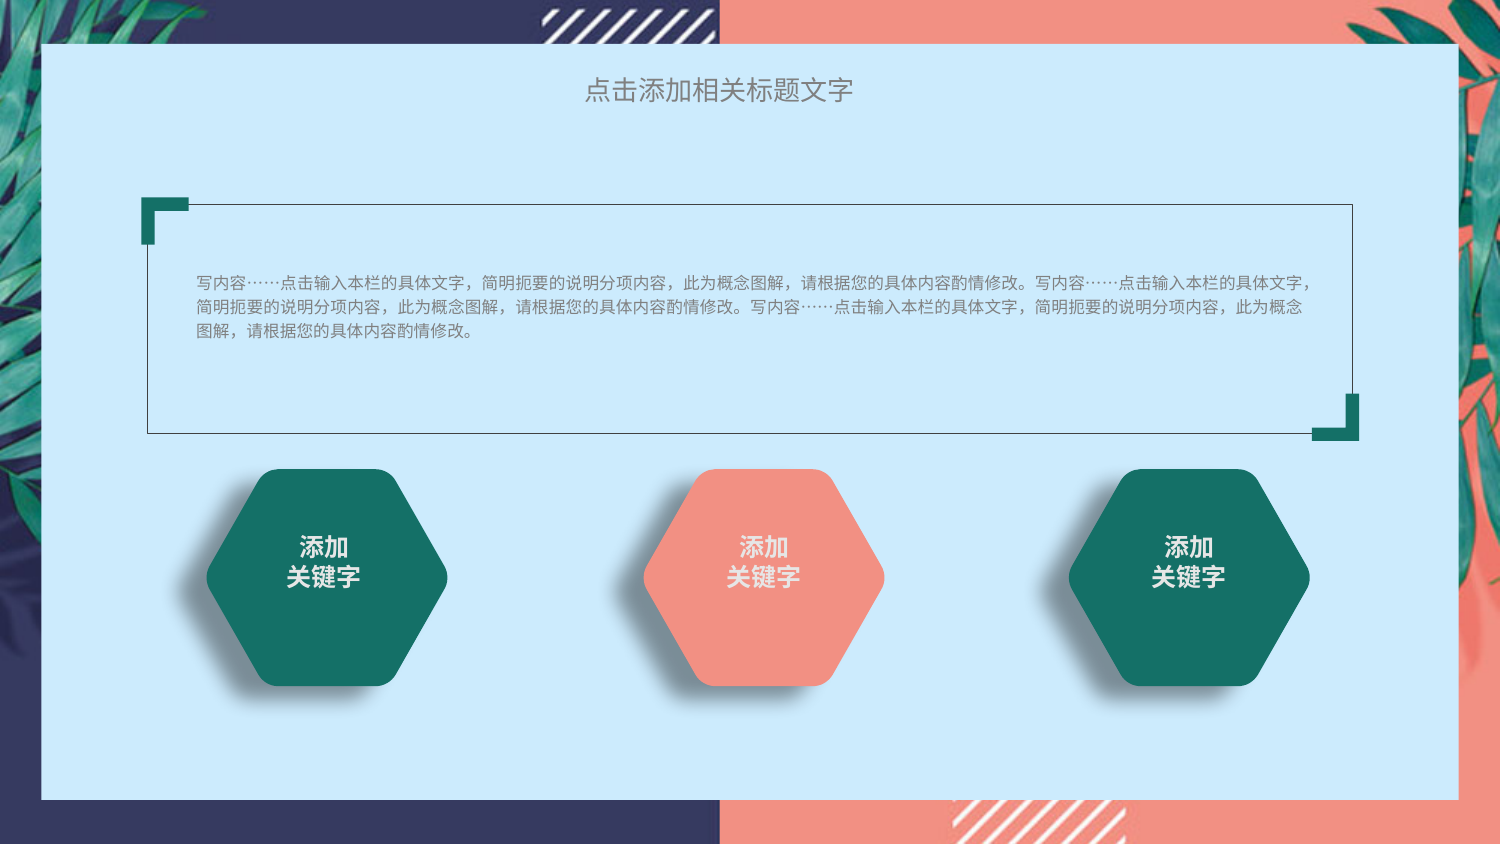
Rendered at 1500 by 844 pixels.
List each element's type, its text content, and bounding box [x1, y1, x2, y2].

picture [0, 0, 1500, 844]
text_box [206, 469, 448, 687]
text_box 添加 关键字 [244, 531, 404, 592]
text_box 写内容……点击输入本栏的具体文字，简明扼要的说明分项内容，此为概念图解，请根据您的具体内容酌情修改。写内容……点击输入本栏的具体文字，简明扼要的说明分项内容，此为概念图解，请根据您的具体内容酌情修改。写内容……点击输入本栏的具体文字，简明扼要的说明分项内容，此为概念图解，请根据您的具体内容酌情修改。 [196, 268, 1304, 341]
text_box [1310, 392, 1361, 443]
text_box [643, 469, 885, 687]
text_box [139, 195, 191, 247]
text_box [1068, 469, 1310, 687]
text_box [145, 203, 1355, 436]
text_box 添加 关键字 [1109, 531, 1269, 592]
text_box 添加 关键字 [684, 531, 844, 592]
